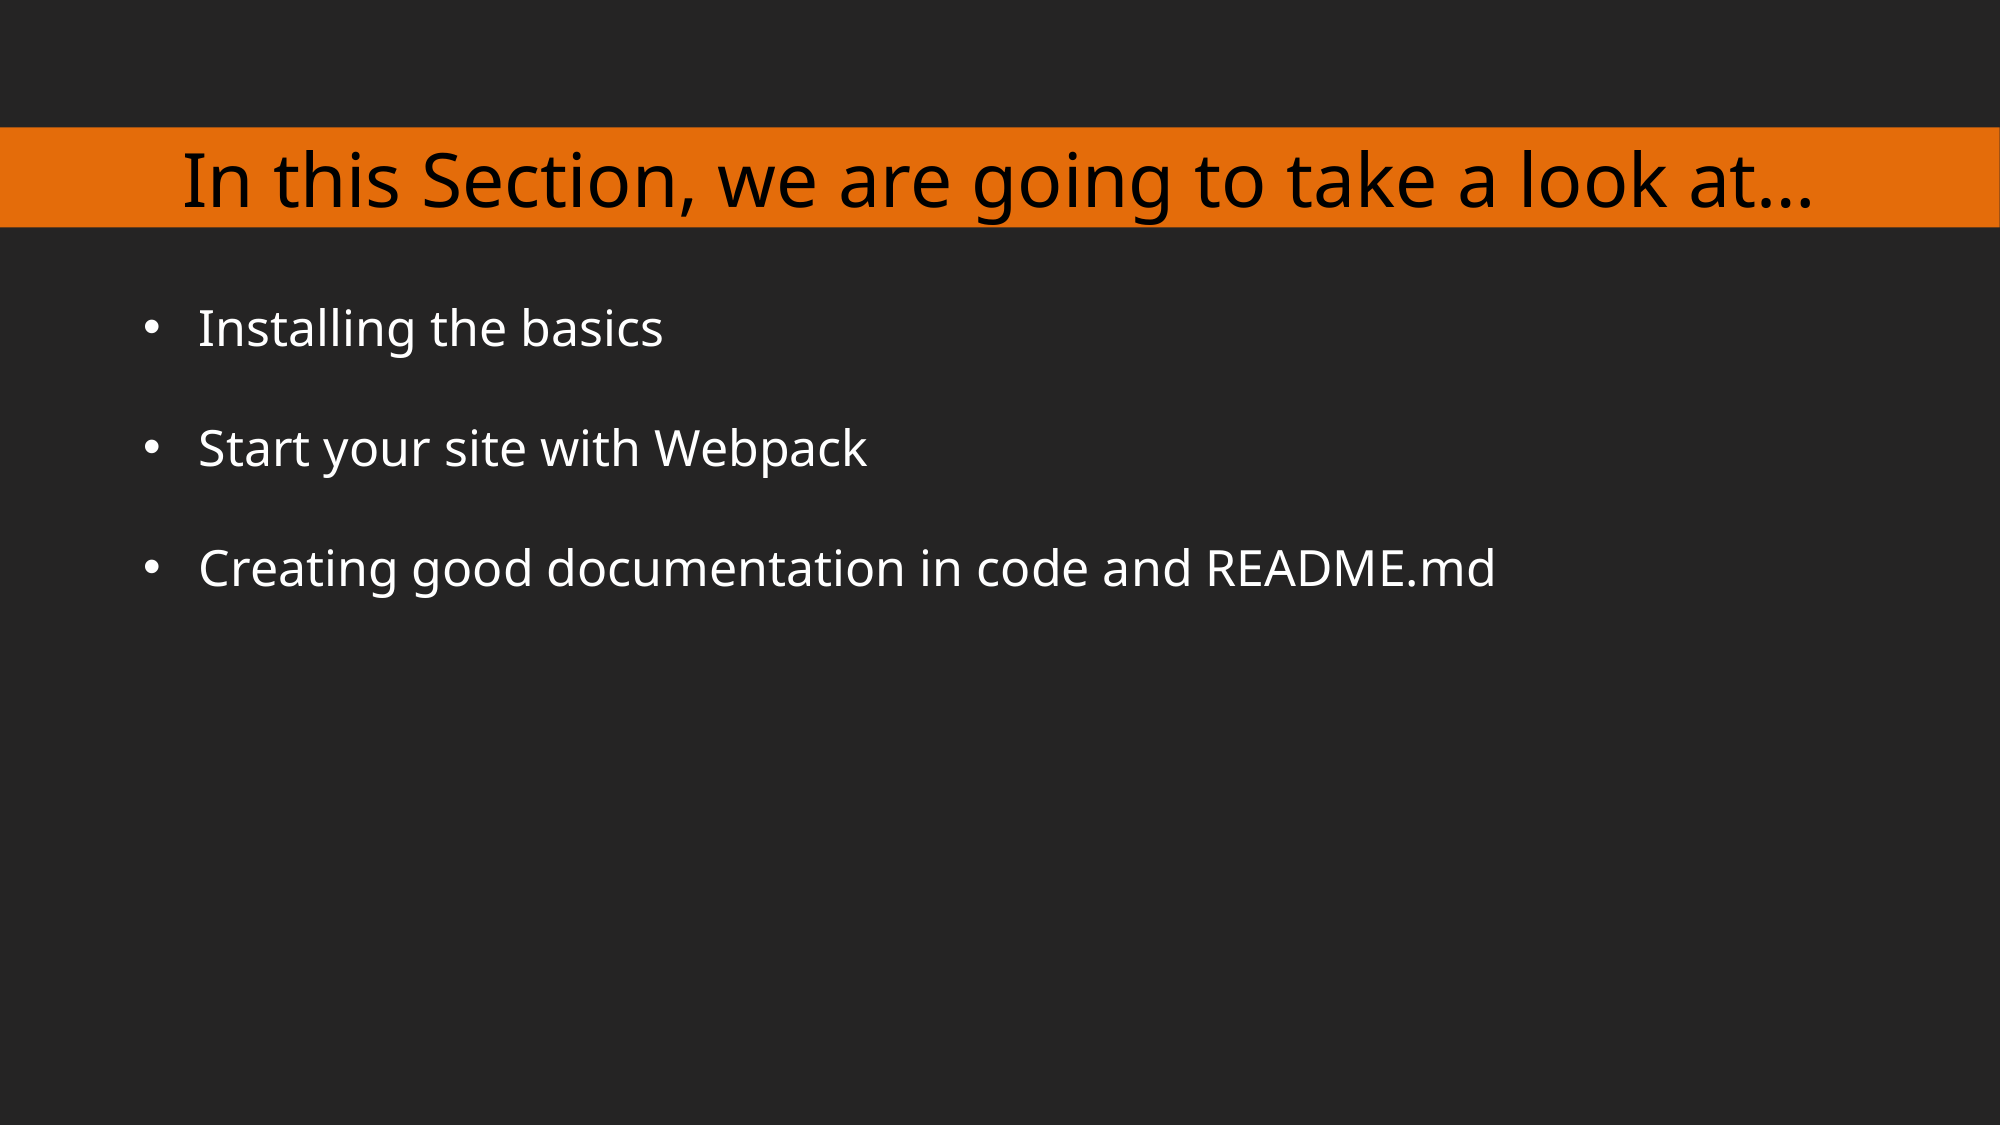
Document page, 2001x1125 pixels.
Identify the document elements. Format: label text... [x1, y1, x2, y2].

text_box In this Section, we are going to take a look at… [0, 127, 2000, 228]
text_box Installing the basics Start your site with Webpack Creating good documentation in code and README.md [125, 287, 1892, 666]
